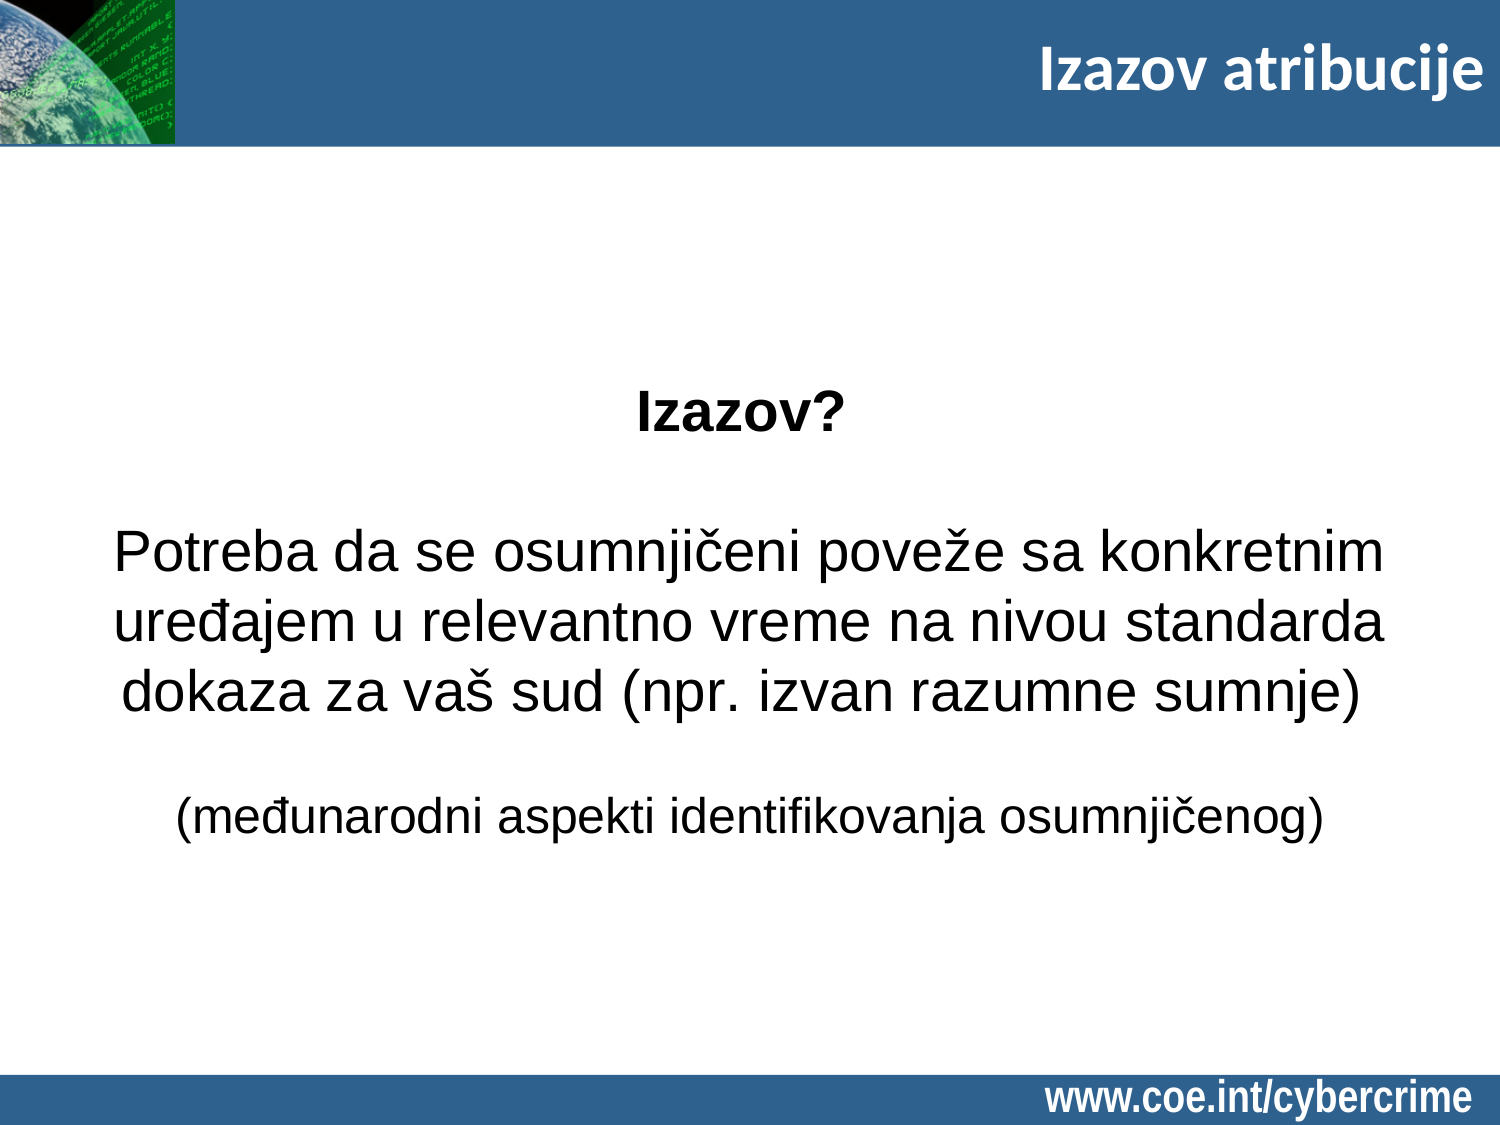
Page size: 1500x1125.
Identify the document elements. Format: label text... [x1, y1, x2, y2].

text_box www.coe.int/cybercrime [1030, 1059, 1500, 1125]
picture [0, 0, 175, 144]
text_box Izazov atribucije [177, 0, 1500, 149]
text_box [0, 1073, 1030, 1125]
text_box Izazov? Potreba da se osumnjičeni poveže sa konkretnim uređajem u relevantno vreme na nivou standarda dokaza za vaš sud (npr. izvan razumne sumnje) (međunarodni aspekti identifikovanja osumnjičenog) [19, 156, 1481, 921]
